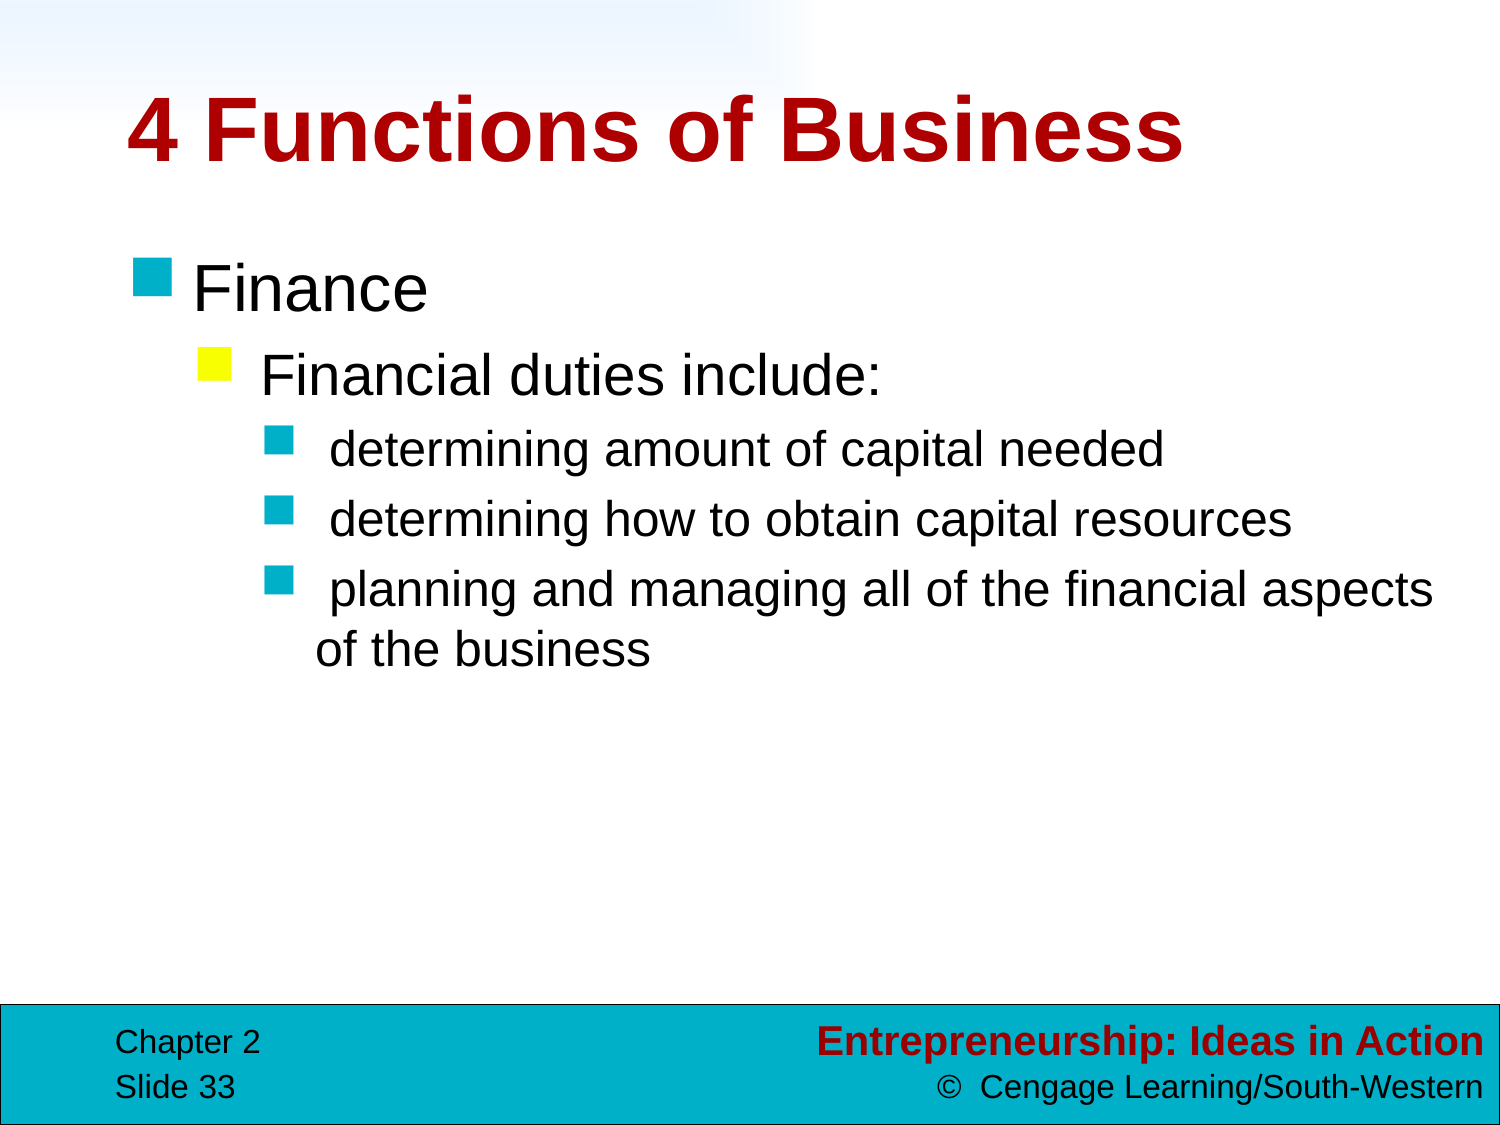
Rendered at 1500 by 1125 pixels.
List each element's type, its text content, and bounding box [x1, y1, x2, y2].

slide_number Slide 33 [99, 1037, 413, 1113]
title 4 Functions of Business [112, 50, 1388, 200]
text_box [124, 187, 1400, 325]
list Finance Financial duties include: determining amount of capital needed determining how to obtain capital resources planning and managing all of the financial aspects of the business [112, 237, 1463, 975]
footer Chapter 2 [99, 1012, 413, 1037]
